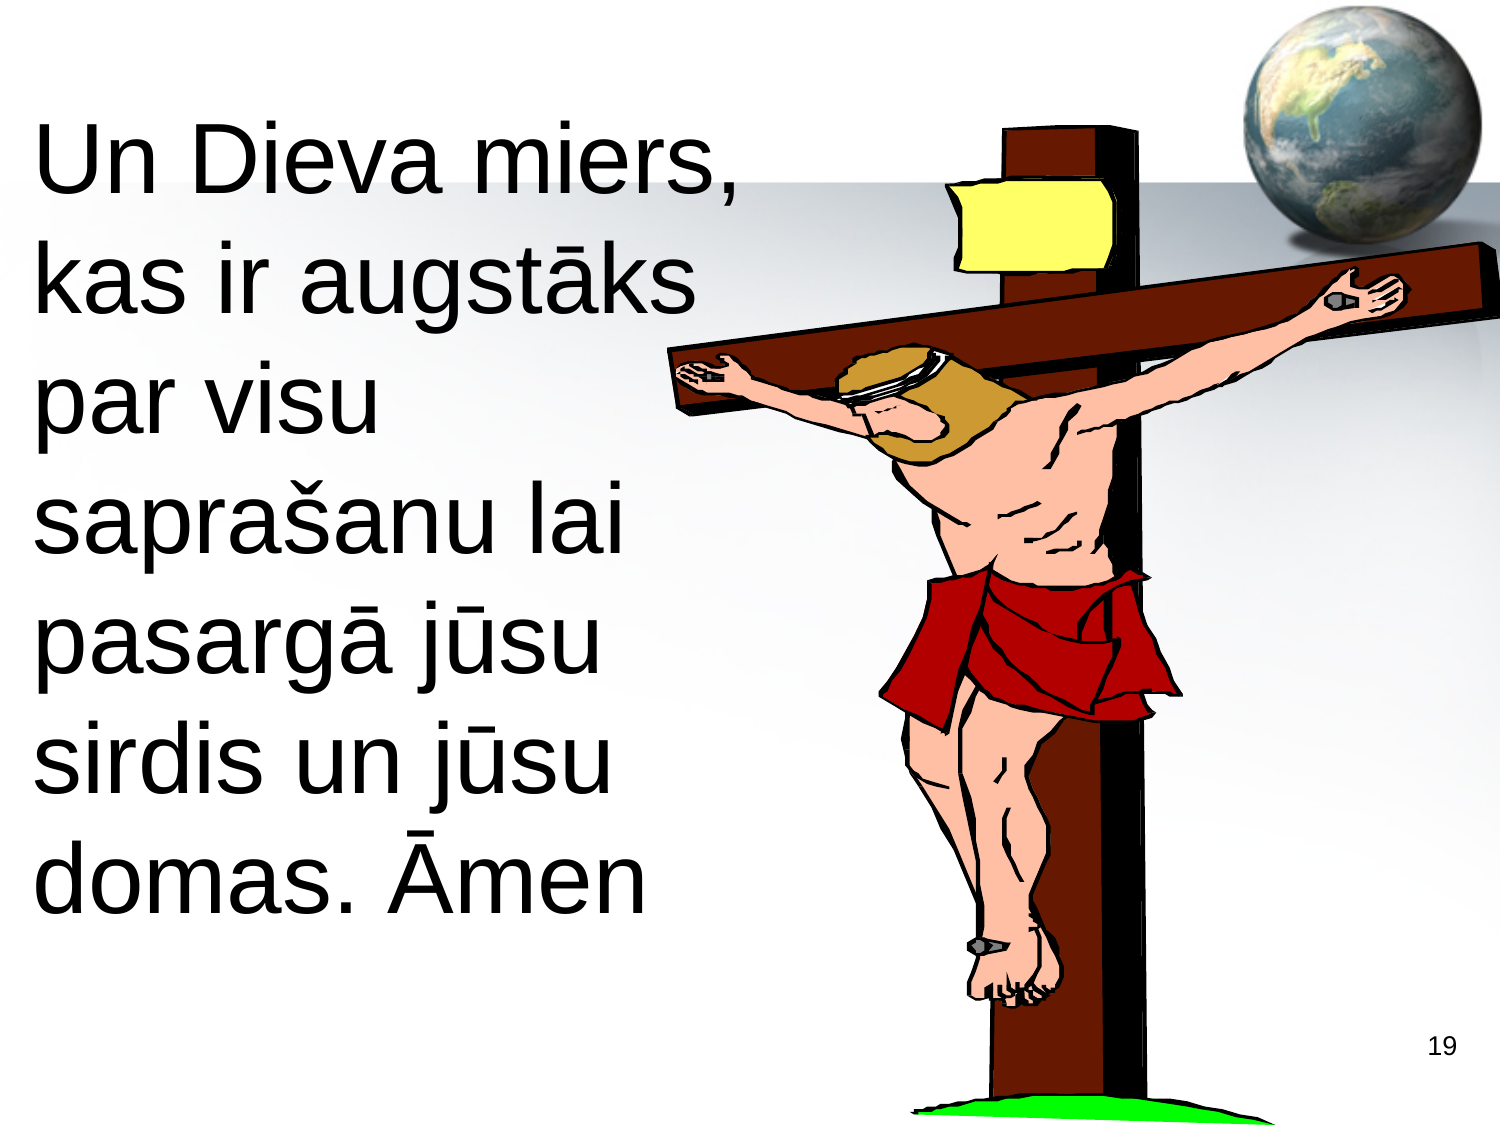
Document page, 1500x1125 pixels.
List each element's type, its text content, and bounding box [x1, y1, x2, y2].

picture [0, 0, 1500, 1125]
title Un Dieva miers, kas ir augstāks par visu saprašanu lai pasargā jūsu sirdis un jūsu domas. Āmen [17, 479, 657, 668]
